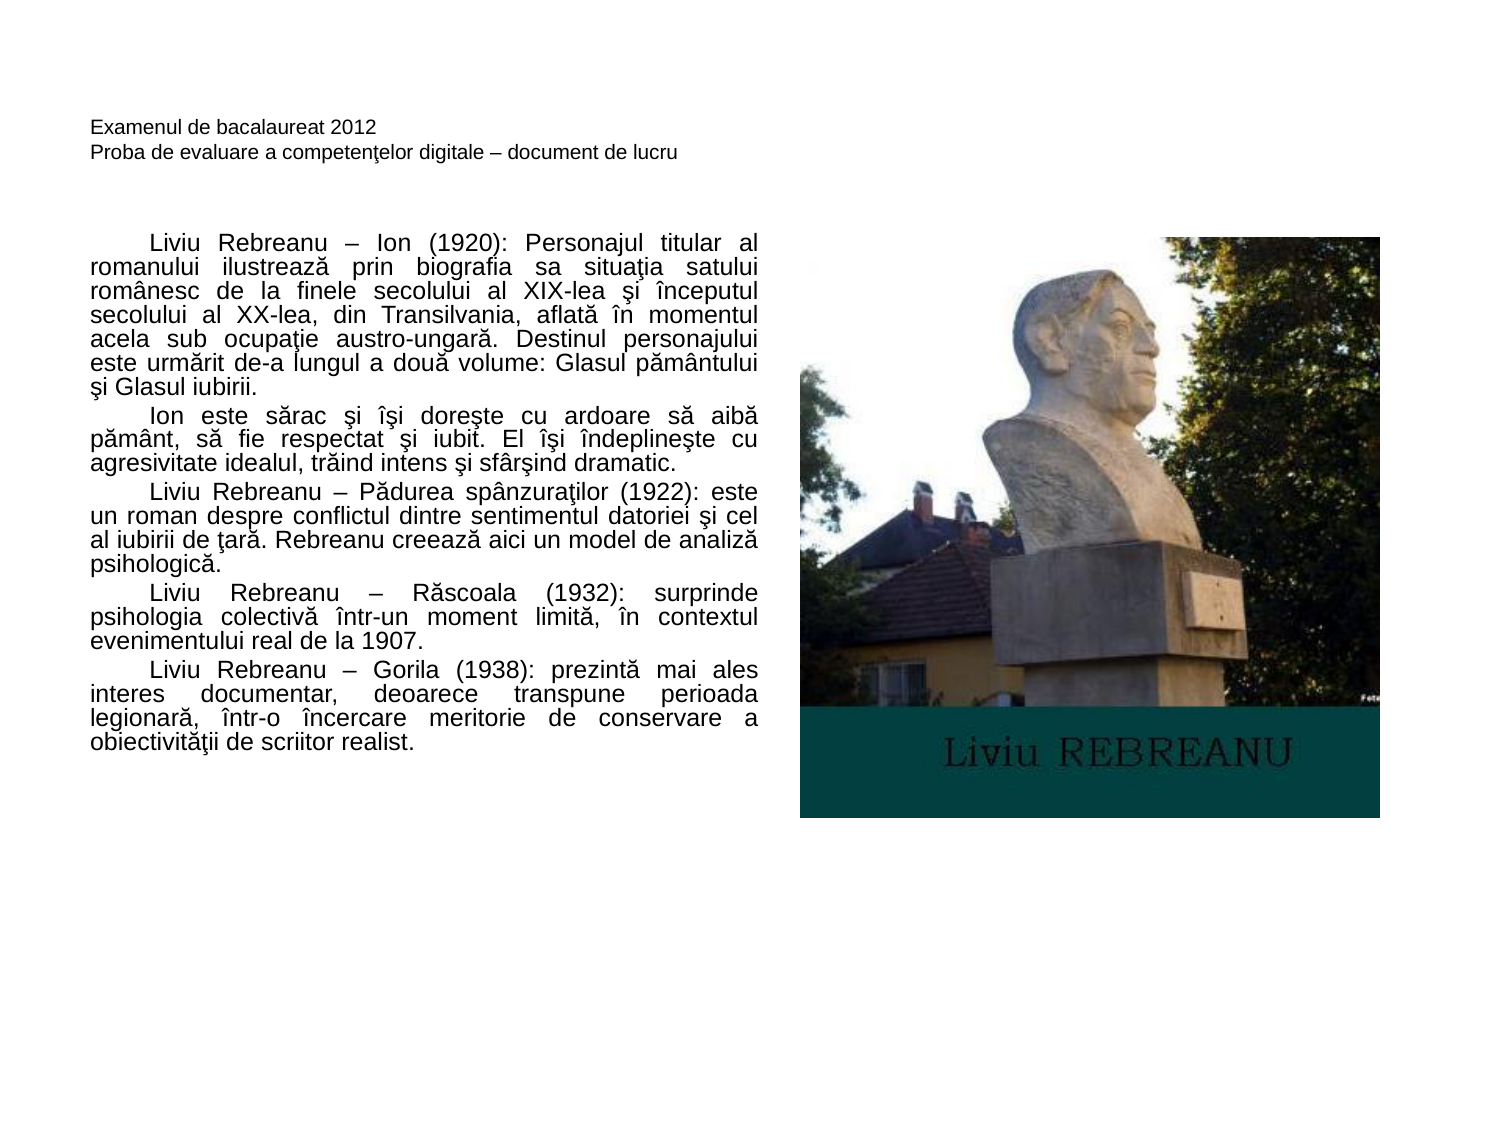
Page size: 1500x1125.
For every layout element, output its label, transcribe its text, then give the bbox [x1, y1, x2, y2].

title Examenul de bacalaureat 2012 Proba de evaluare a competenţelor digitale – document de lucru [74, 44, 1426, 233]
list Liviu Rebreanu – Ion (1920): Personajul titular al romanului ilustrează prin biografia sa situaţia satului românesc de la finele secolului al XIX-lea şi începutul secolului al XX-lea, din Transilvania, aflată în momentul acela sub ocupaţie austro-ungară. Destinul personajului este urmărit de-a lungul a două volume: Glasul pământului şi Glasul iubirii. Ion este sărac şi îşi doreşte cu ardoare să aibă pământ, să fie respectat şi iubit. El îşi îndeplineşte cu agresivitate idealul, trăind intens şi sfârşind dramatic. Liviu Rebreanu – Pădurea spânzuraţilor (1922): este un roman despre conflictul dintre sentimentul datoriei şi cel al iubirii de ţară. Rebreanu creează aici un model de analiză psihologică. Liviu Rebreanu – Răscoala (1932): surprinde psihologia colectivă într-un moment limită, în contextul evenimentului real de la 1907. Liviu Rebreanu – Gorila (1938): prezintă mai ales interes documentar, deoarece transpune perioada legionară, într-o încercare meritorie de conservare a obiectivităţii de scriitor realist. [74, 224, 776, 1038]
picture [799, 237, 1380, 818]
